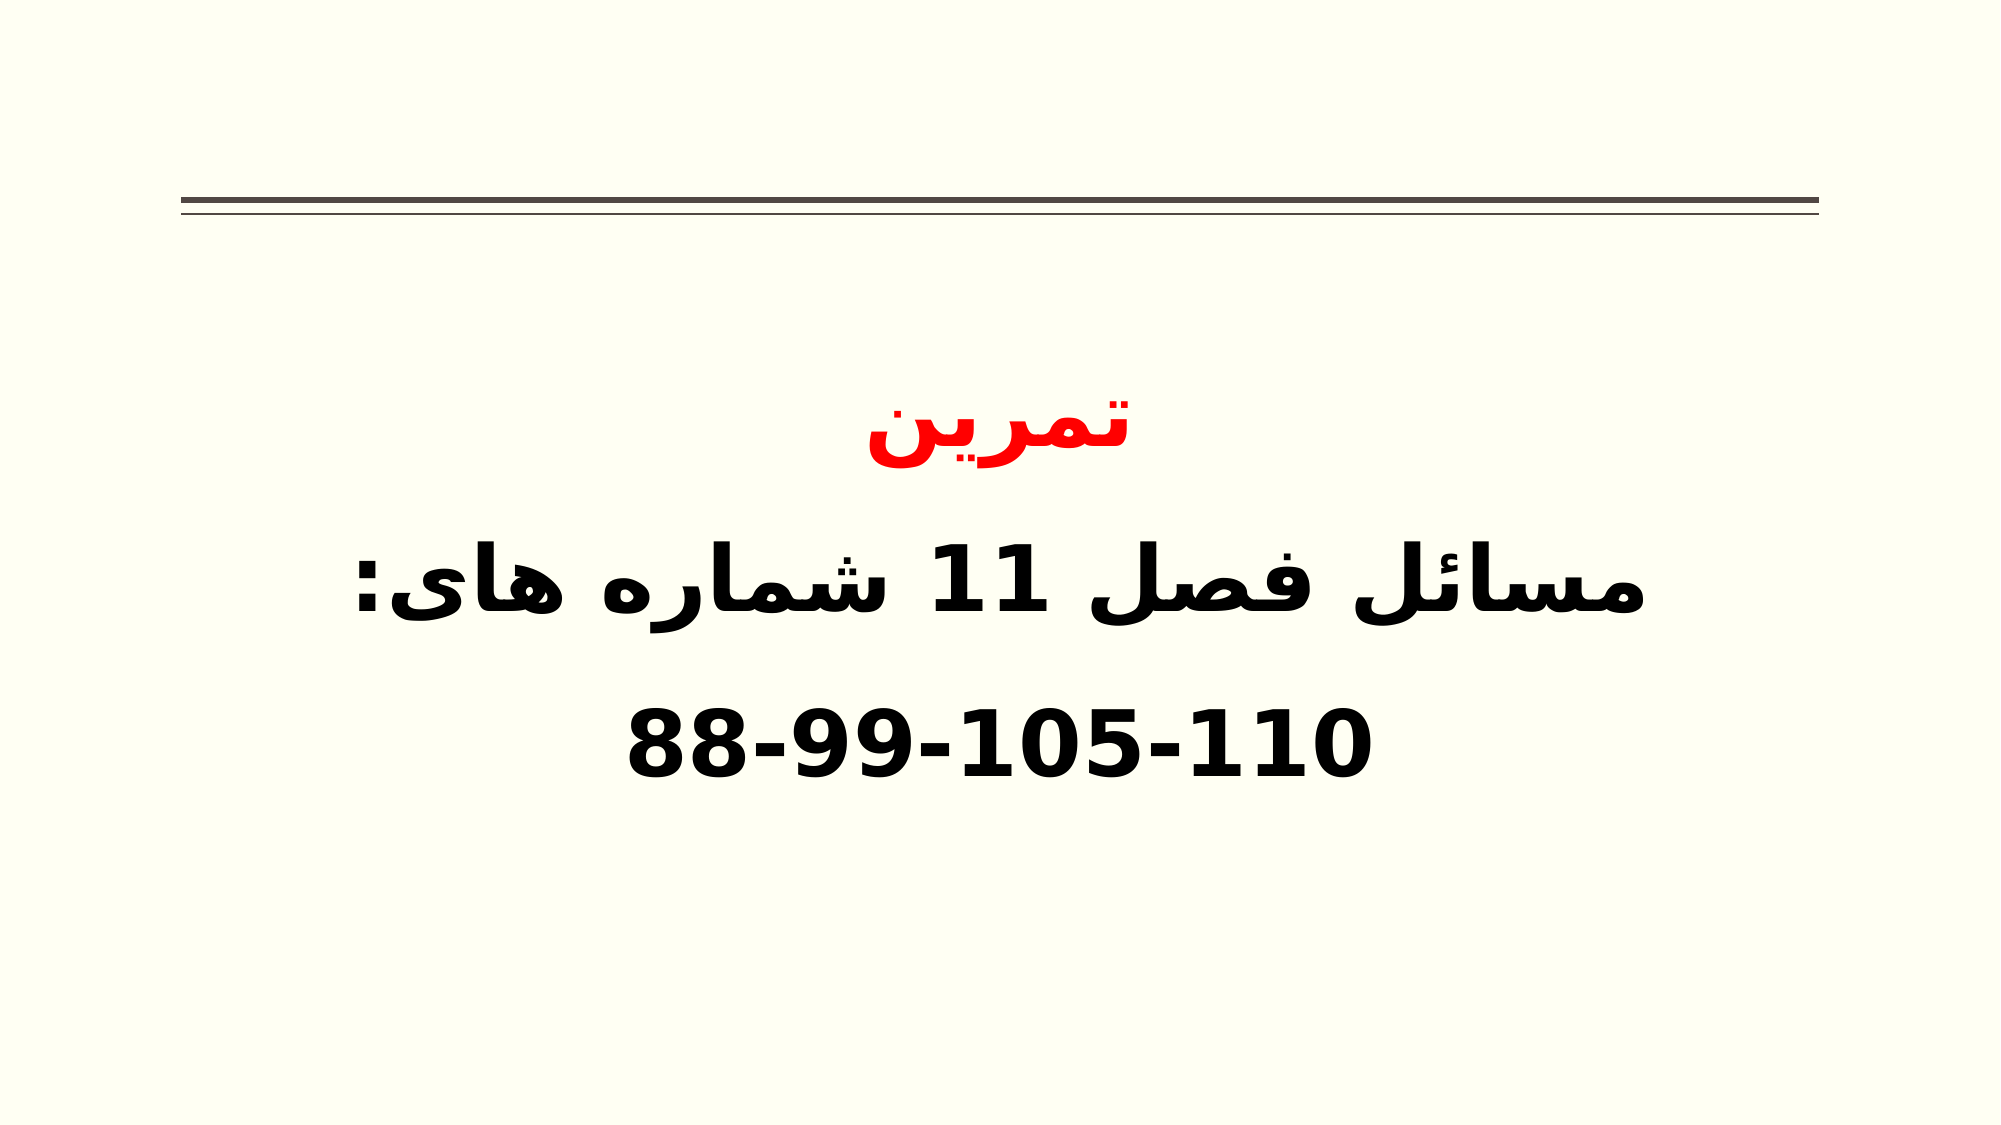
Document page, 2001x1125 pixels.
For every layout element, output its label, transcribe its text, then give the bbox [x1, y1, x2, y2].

text_box تمرین مسائل فصل 11 شماره های: 88-99-105-110 [181, 292, 1819, 802]
